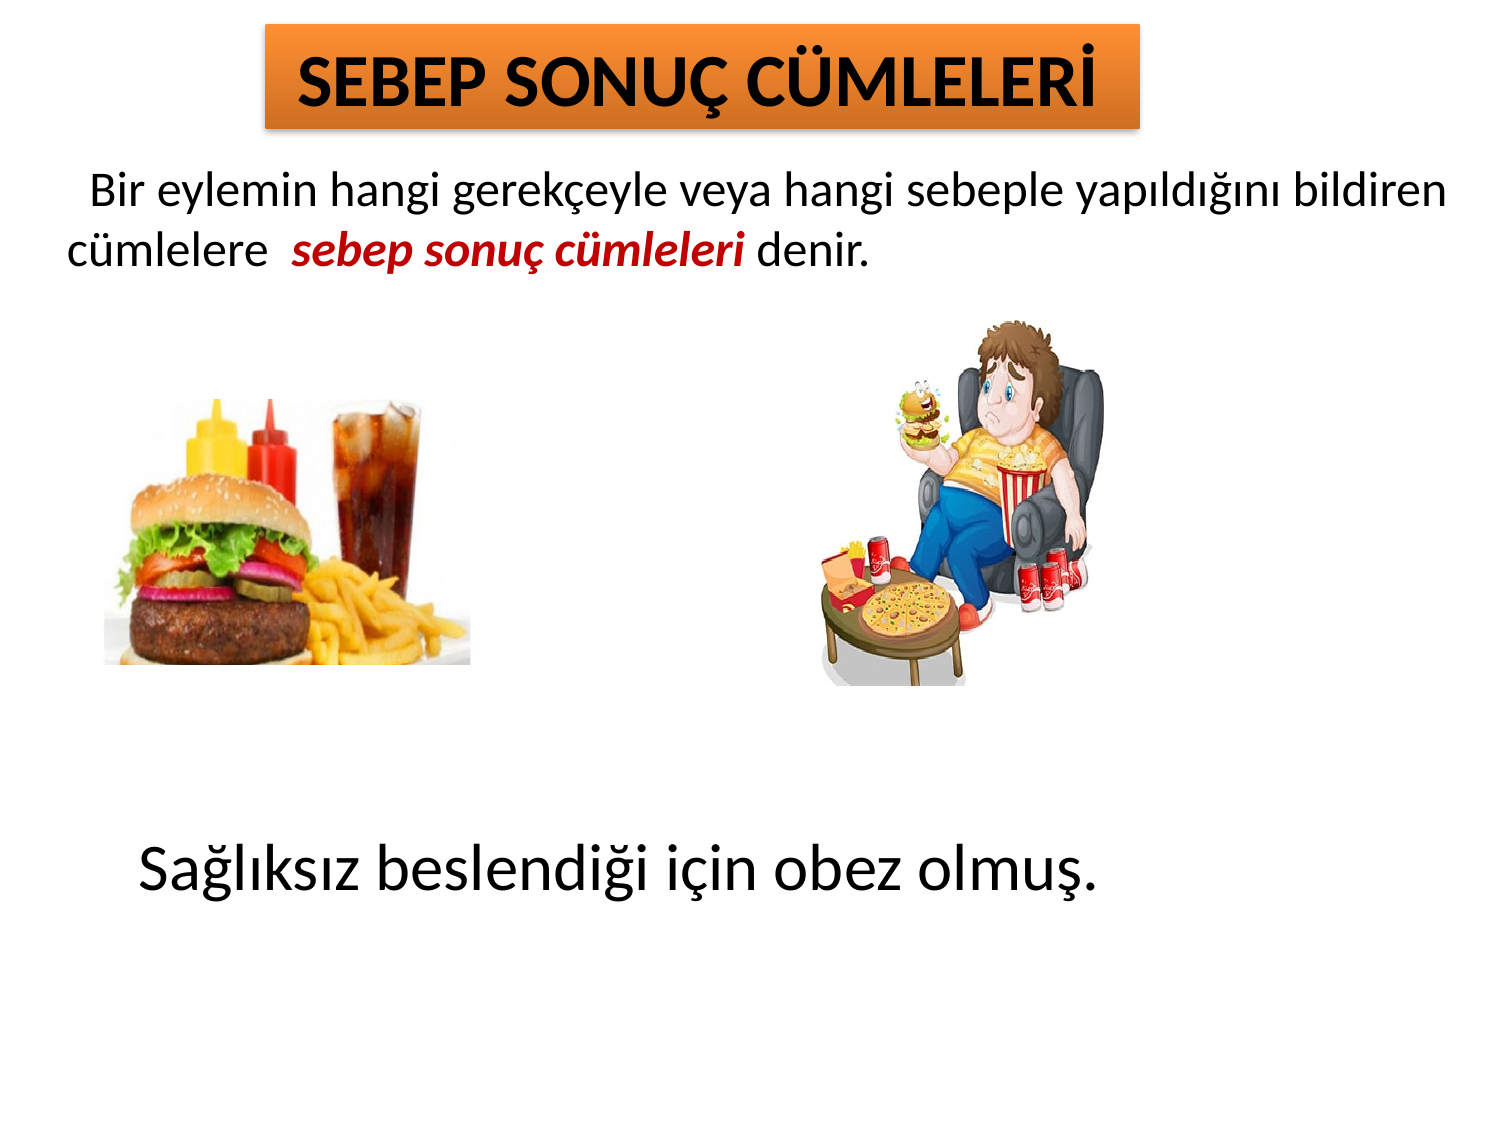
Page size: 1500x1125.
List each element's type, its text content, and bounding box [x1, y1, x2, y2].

picture [702, 302, 1254, 687]
text_box Bir eylemin hangi gerekçeyle veya hangi sebeple yapıldığını bildiren cümlelere sebep sonuç cümleleri denir. [52, 148, 1500, 284]
picture [103, 398, 471, 665]
text_box SEBEP SONUÇ CÜMLELERİ [265, 24, 1140, 129]
text_box Sağlıksız beslendiği için obez olmuş. [123, 816, 1282, 911]
